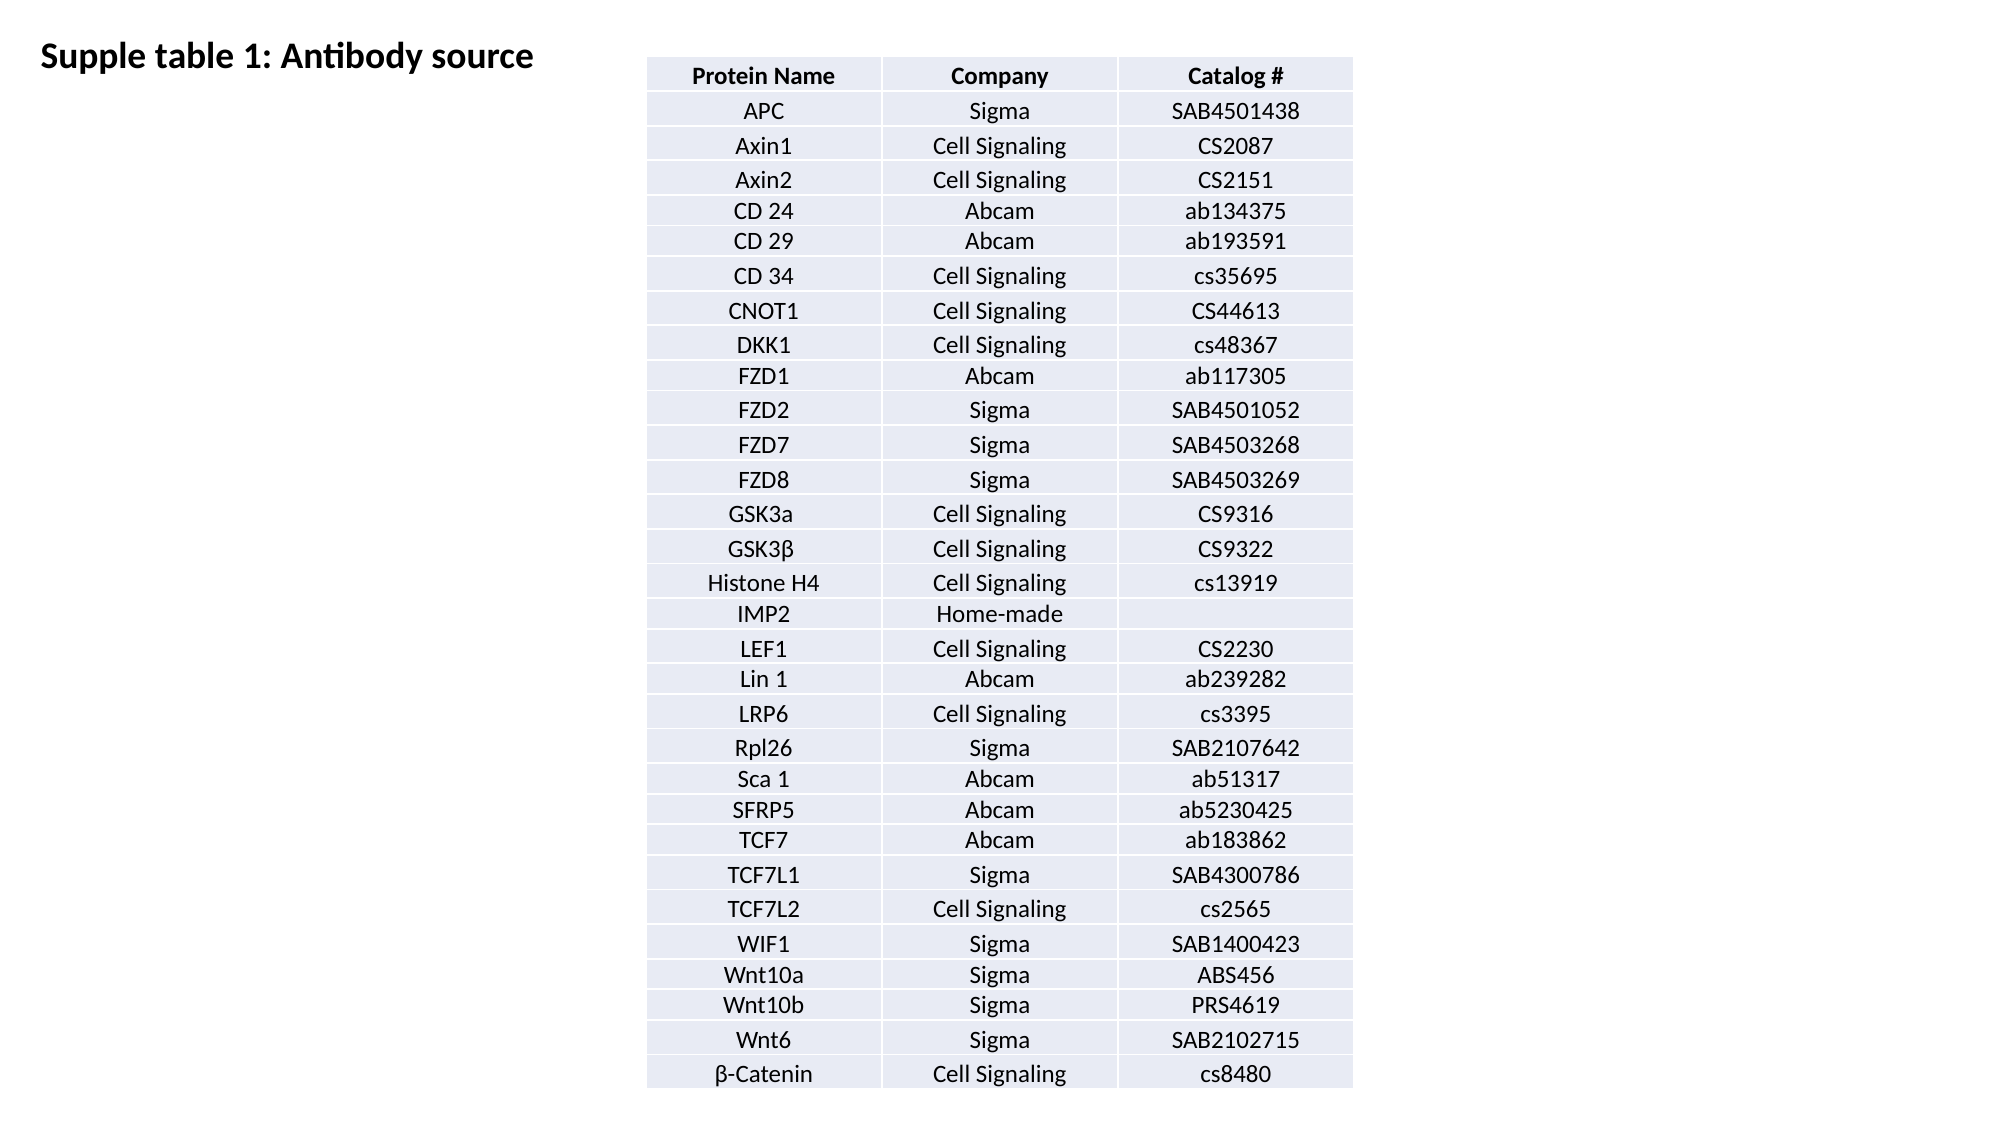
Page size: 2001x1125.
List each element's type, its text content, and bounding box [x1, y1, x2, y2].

table_cell Abcam [883, 226, 1117, 255]
table_cell SAB4300786 [1119, 856, 1353, 889]
table_cell CS9316 [1119, 495, 1353, 528]
table_cell Sigma [883, 92, 1117, 125]
table_cell CS2230 [1119, 630, 1353, 662]
table_cell β-Catenin [647, 1055, 881, 1088]
table_cell Cell Signaling [883, 1055, 1117, 1088]
table_cell Cell Signaling [883, 292, 1117, 324]
table_cell CS9322 [1119, 530, 1353, 563]
table_cell ab134375 [1119, 196, 1353, 225]
table_cell Cell Signaling [883, 530, 1117, 563]
table_cell Sca 1 [647, 764, 881, 793]
table_cell CD 29 [647, 226, 881, 255]
table_cell cs3395 [1119, 695, 1353, 728]
table_cell SAB1400423 [1119, 925, 1353, 958]
table_cell CD 24 [647, 196, 881, 225]
table_cell CS2087 [1119, 127, 1353, 159]
table_cell CS2151 [1119, 161, 1353, 194]
text_box Supple table 1: Antibody source [25, 23, 550, 84]
table_cell ab239282 [1119, 664, 1353, 693]
table_cell LEF1 [647, 630, 881, 662]
table_cell Wnt10a [647, 960, 881, 988]
table_cell GSK3a [647, 495, 881, 528]
table_cell cs35695 [1119, 257, 1353, 290]
table_cell Cell Signaling [883, 630, 1117, 662]
table_cell Sigma [883, 856, 1117, 889]
table_cell IMP2 [647, 599, 881, 628]
table_header Protein Name [647, 57, 881, 90]
table_cell CNOT1 [647, 292, 881, 324]
table_cell Abcam [883, 664, 1117, 693]
table_cell Cell Signaling [883, 161, 1117, 194]
table_cell Abcam [883, 764, 1117, 793]
table_cell ab193591 [1119, 226, 1353, 255]
table_cell Sigma [883, 461, 1117, 493]
table_cell CD 34 [647, 257, 881, 290]
table_cell ab183862 [1119, 825, 1353, 854]
table_cell CS44613 [1119, 292, 1353, 324]
table_cell Sigma [883, 426, 1117, 459]
table_cell ABS456 [1119, 960, 1353, 988]
table_cell SAB2107642 [1119, 729, 1353, 762]
table_cell Sigma [883, 990, 1117, 1019]
table_cell TCF7L2 [647, 890, 881, 923]
table_cell cs2565 [1119, 890, 1353, 923]
table_cell FZD2 [647, 391, 881, 424]
table_cell FZD1 [647, 361, 881, 390]
table_cell Wnt6 [647, 1021, 881, 1054]
table_cell Rpl26 [647, 729, 881, 762]
table_cell Histone H4 [647, 564, 881, 597]
table_cell Home-made [883, 599, 1117, 628]
table_cell SAB4501052 [1119, 391, 1353, 424]
table_cell Cell Signaling [883, 564, 1117, 597]
table_cell SAB4503268 [1119, 426, 1353, 459]
table_cell Cell Signaling [883, 890, 1117, 923]
table_cell cs8480 [1119, 1055, 1353, 1088]
table_cell Axin2 [647, 161, 881, 194]
table_cell ab5230425 [1119, 795, 1353, 823]
table_cell [1119, 599, 1353, 628]
table_cell SAB2102715 [1119, 1021, 1353, 1054]
table_cell Cell Signaling [883, 495, 1117, 528]
table_cell TCF7L1 [647, 856, 881, 889]
table_header Company [883, 57, 1117, 90]
table_cell Sigma [883, 960, 1117, 988]
table_cell PRS4619 [1119, 990, 1353, 1019]
table_cell cs48367 [1119, 326, 1353, 359]
table_cell Abcam [883, 825, 1117, 854]
table_cell Axin1 [647, 127, 881, 159]
table_cell Sigma [883, 391, 1117, 424]
table_cell Cell Signaling [883, 695, 1117, 728]
table_cell Lin 1 [647, 664, 881, 693]
table_cell WIF1 [647, 925, 881, 958]
table_cell TCF7 [647, 825, 881, 854]
table_cell FZD7 [647, 426, 881, 459]
table_cell Abcam [883, 795, 1117, 823]
table_cell Cell Signaling [883, 257, 1117, 290]
table_cell DKK1 [647, 326, 881, 359]
table_cell Abcam [883, 196, 1117, 225]
table_cell GSK3β [647, 530, 881, 563]
table_cell Sigma [883, 925, 1117, 958]
table_cell APC [647, 92, 881, 125]
table_header Catalog # [1119, 57, 1353, 90]
table_cell ab117305 [1119, 361, 1353, 390]
table_cell cs13919 [1119, 564, 1353, 597]
table_cell Cell Signaling [883, 127, 1117, 159]
table_cell SAB4501438 [1119, 92, 1353, 125]
table_cell Cell Signaling [883, 326, 1117, 359]
table_cell Abcam [883, 361, 1117, 390]
table_cell SFRP5 [647, 795, 881, 823]
table_cell LRP6 [647, 695, 881, 728]
table_cell Wnt10b [647, 990, 881, 1019]
table_cell Sigma [883, 1021, 1117, 1054]
table_cell SAB4503269 [1119, 461, 1353, 493]
table_cell FZD8 [647, 461, 881, 493]
table_cell Sigma [883, 729, 1117, 762]
table_cell ab51317 [1119, 764, 1353, 793]
